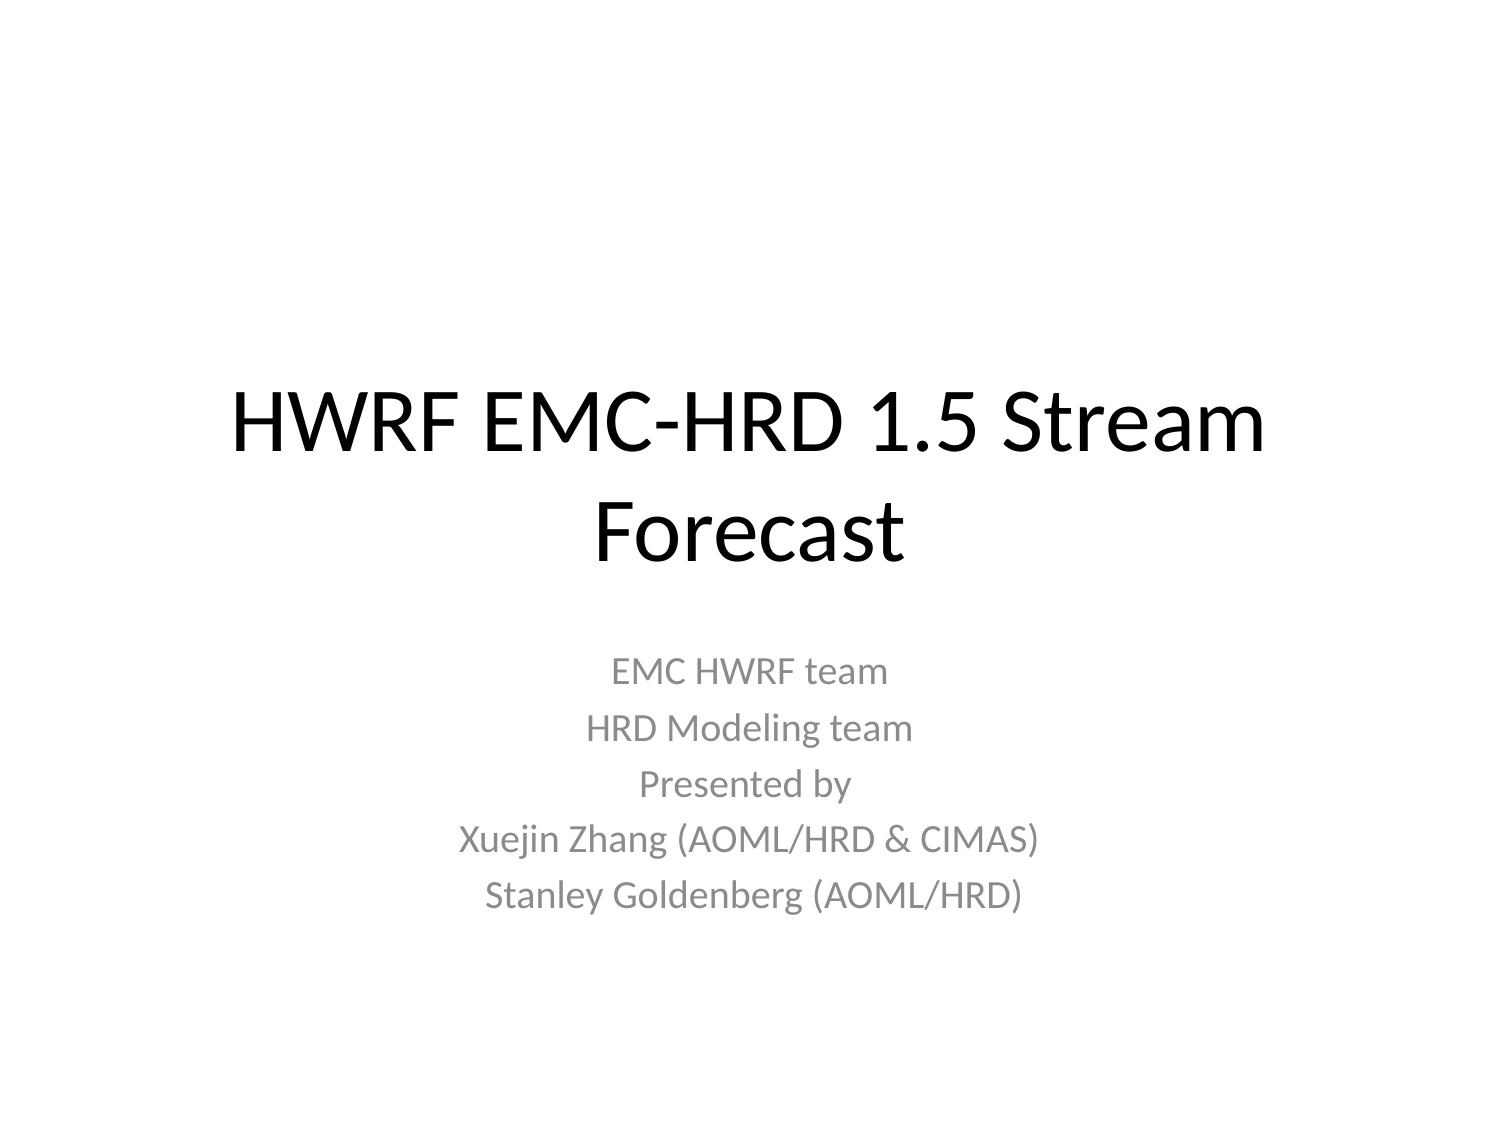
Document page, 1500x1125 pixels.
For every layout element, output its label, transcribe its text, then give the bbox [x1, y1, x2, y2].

subtitle EMC HWRF team HRD Modeling team Presented by Xuejin Zhang (AOML/HRD & CIMAS) Stanley Goldenberg (AOML/HRD) [225, 637, 1275, 925]
title HWRF EMC-HRD 1.5 Stream Forecast [112, 349, 1388, 591]
